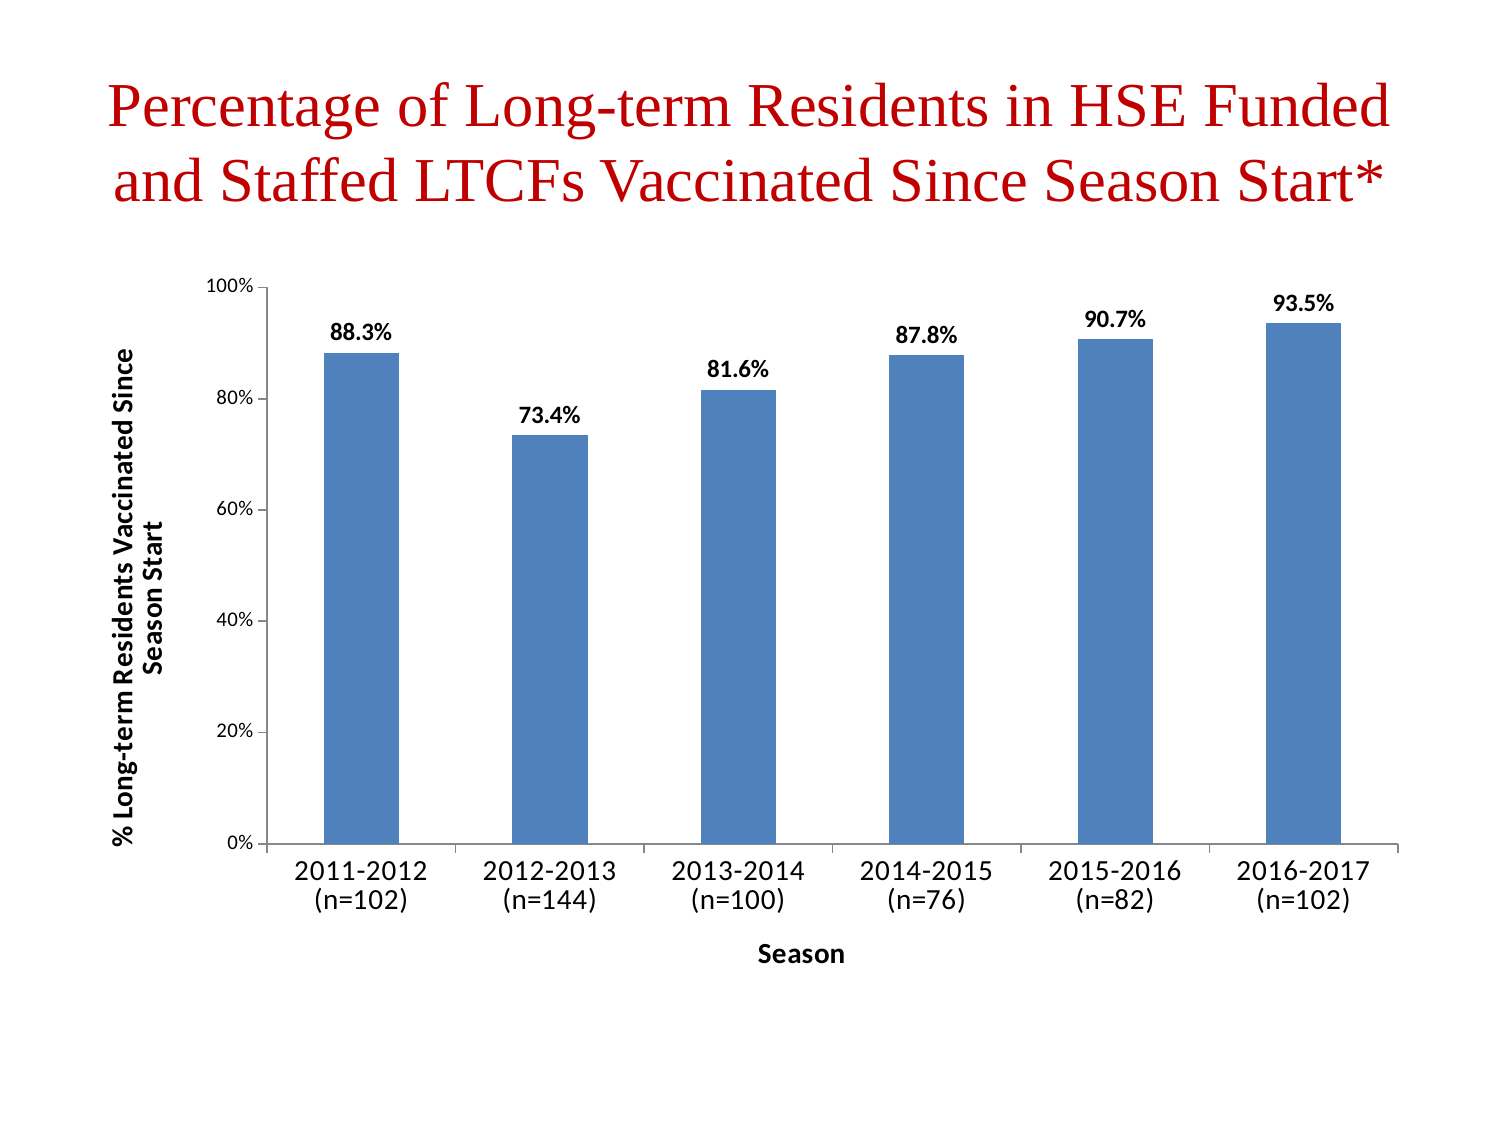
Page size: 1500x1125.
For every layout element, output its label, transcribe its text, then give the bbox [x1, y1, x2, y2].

title Percentage of Long-term Residents in HSE Funded and Staffed LTCFs Vaccinated Since Season Start* [75, 45, 1425, 233]
chart [74, 262, 1426, 1006]
